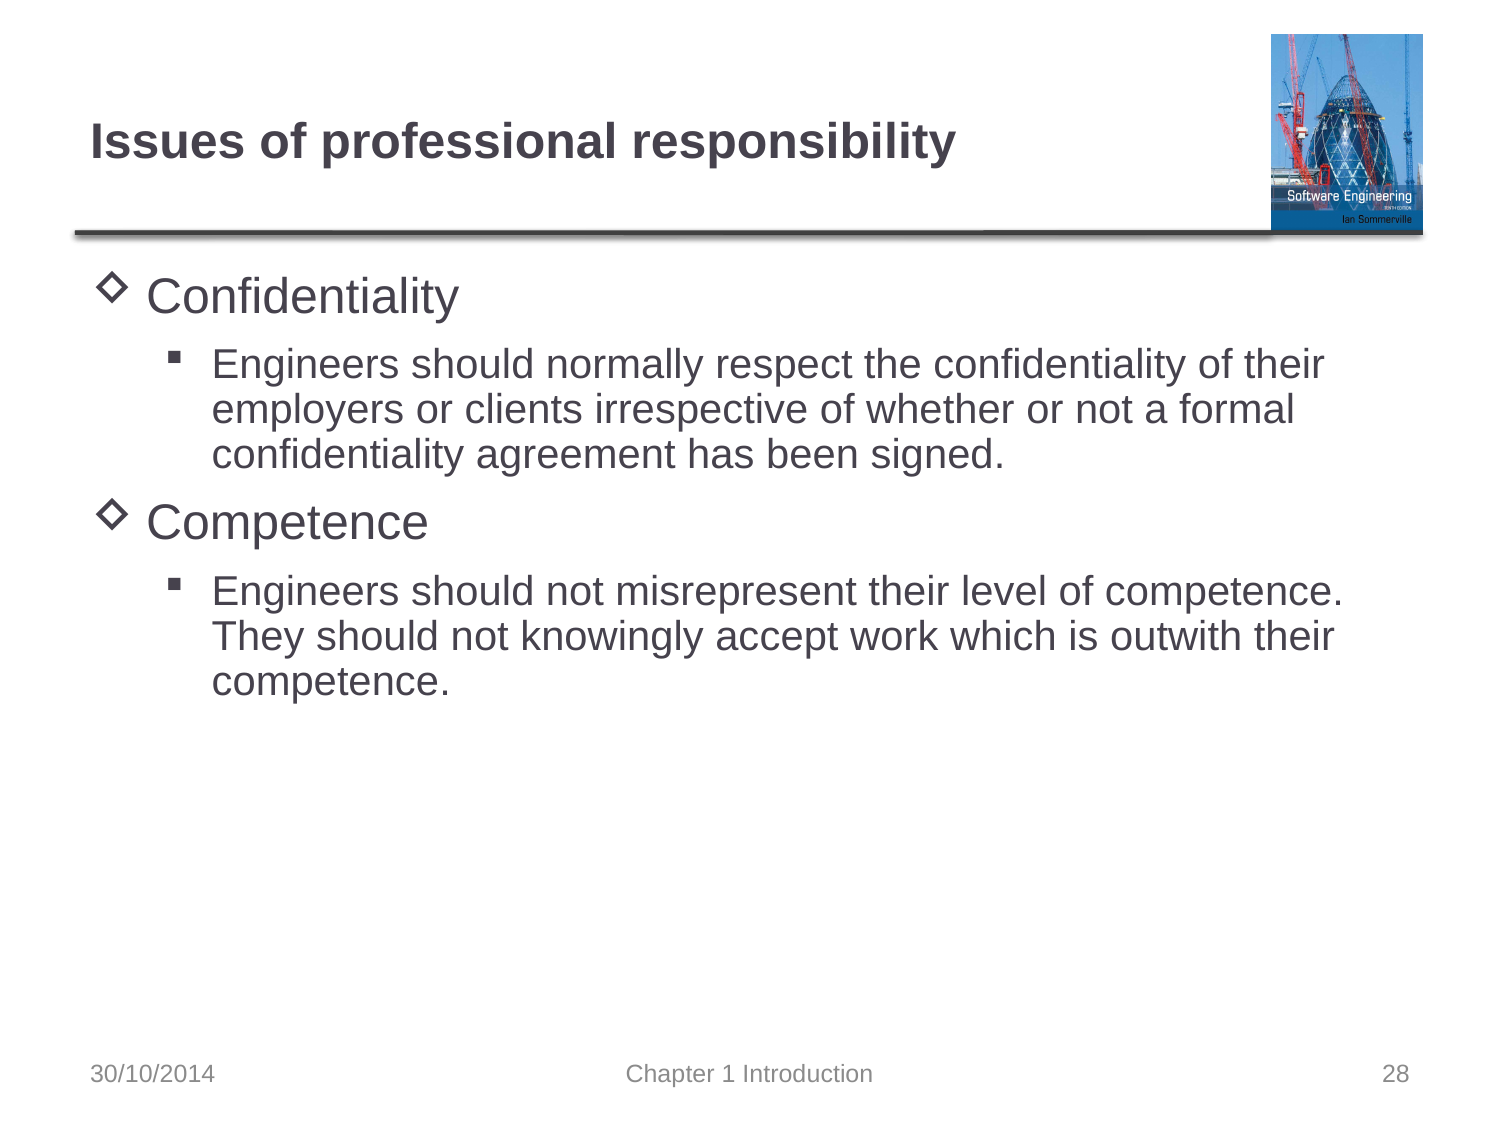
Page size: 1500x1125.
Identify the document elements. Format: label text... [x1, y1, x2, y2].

footer Chapter 1 Introduction [512, 1042, 988, 1103]
picture [1271, 34, 1423, 230]
title Issues of professional responsibility [74, 44, 1272, 233]
slide_number 28 [1074, 1042, 1425, 1103]
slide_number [75, 1042, 425, 1103]
list Confidentiality Engineers should normally respect the confidentiality of their employers or clients irrespective of whether or not a formal confidentiality agreement has been signed. Competence Engineers should not misrepresent their level of competence. They should not knowingly accept work which is outwith their competence. [75, 262, 1425, 1005]
